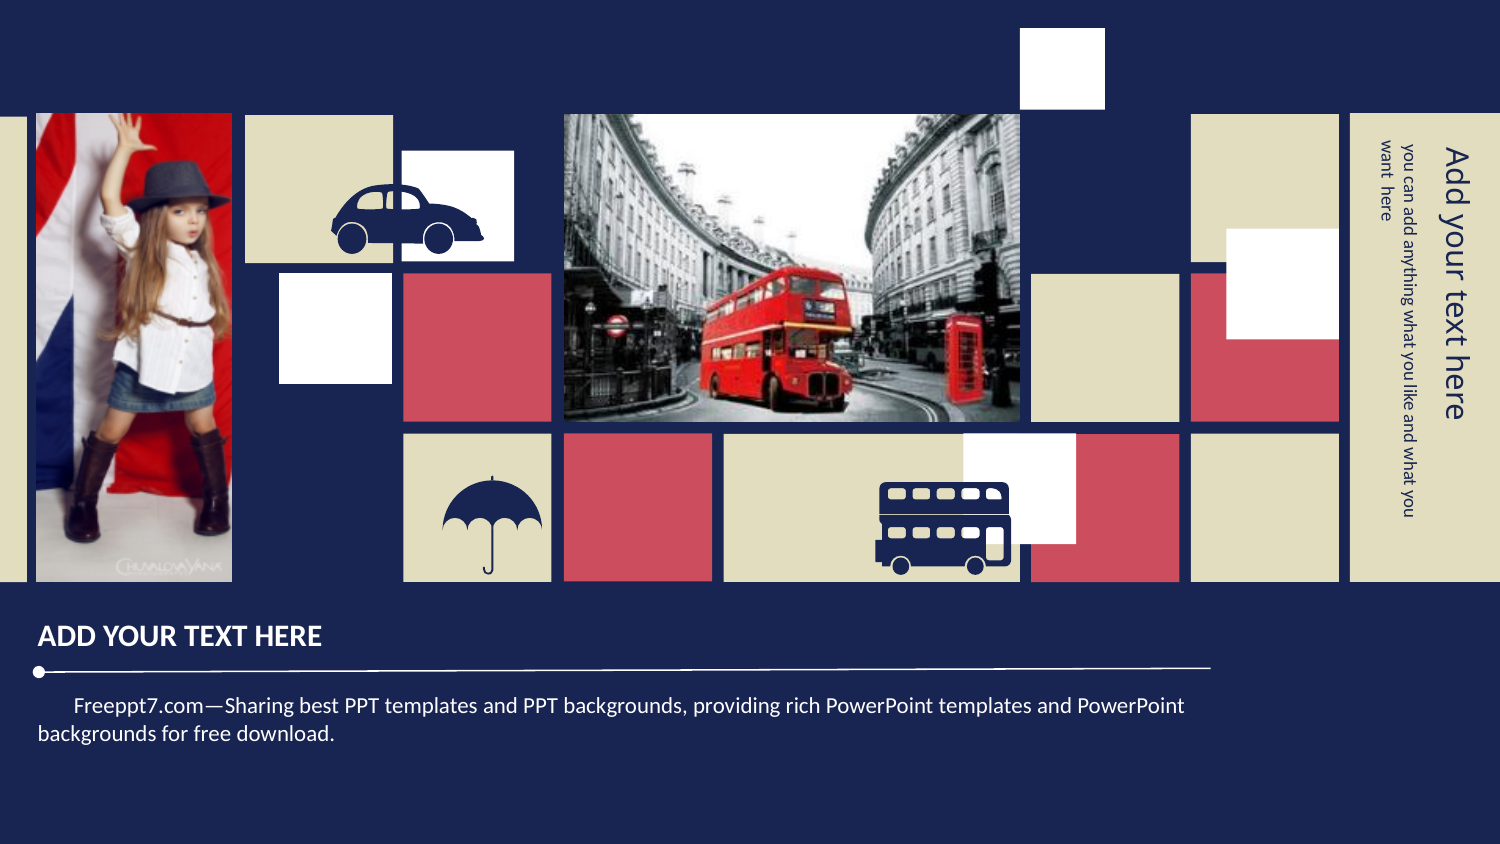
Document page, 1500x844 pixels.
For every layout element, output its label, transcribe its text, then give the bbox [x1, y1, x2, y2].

text_box [245, 115, 394, 264]
picture [330, 183, 485, 254]
text_box [1226, 228, 1339, 340]
text_box [0, 116, 27, 583]
text_box [403, 273, 552, 422]
text_box [401, 150, 515, 262]
text_box Freeppt7.com—Sharing best PPT templates and PPT backgrounds, providing rich PowerPoint templates and PowerPoint backgrounds for free download. [26, 685, 1257, 752]
text_box [1190, 273, 1339, 422]
text_box [723, 433, 963, 582]
picture [442, 474, 543, 575]
text_box [1014, 545, 1020, 582]
text_box [403, 433, 552, 582]
text_box [1031, 434, 1180, 583]
text_box ADD YOUR TEXT HERE [26, 609, 404, 659]
text_box [564, 114, 1020, 422]
text_box [563, 433, 713, 582]
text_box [1349, 112, 1500, 583]
text_box [963, 433, 1077, 545]
text_box [1031, 273, 1180, 422]
text_box [1190, 114, 1339, 263]
text_box [1190, 433, 1339, 582]
text_box [279, 273, 392, 384]
picture [874, 482, 1012, 576]
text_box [36, 113, 232, 582]
text_box [1019, 28, 1105, 110]
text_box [38, 668, 1211, 673]
